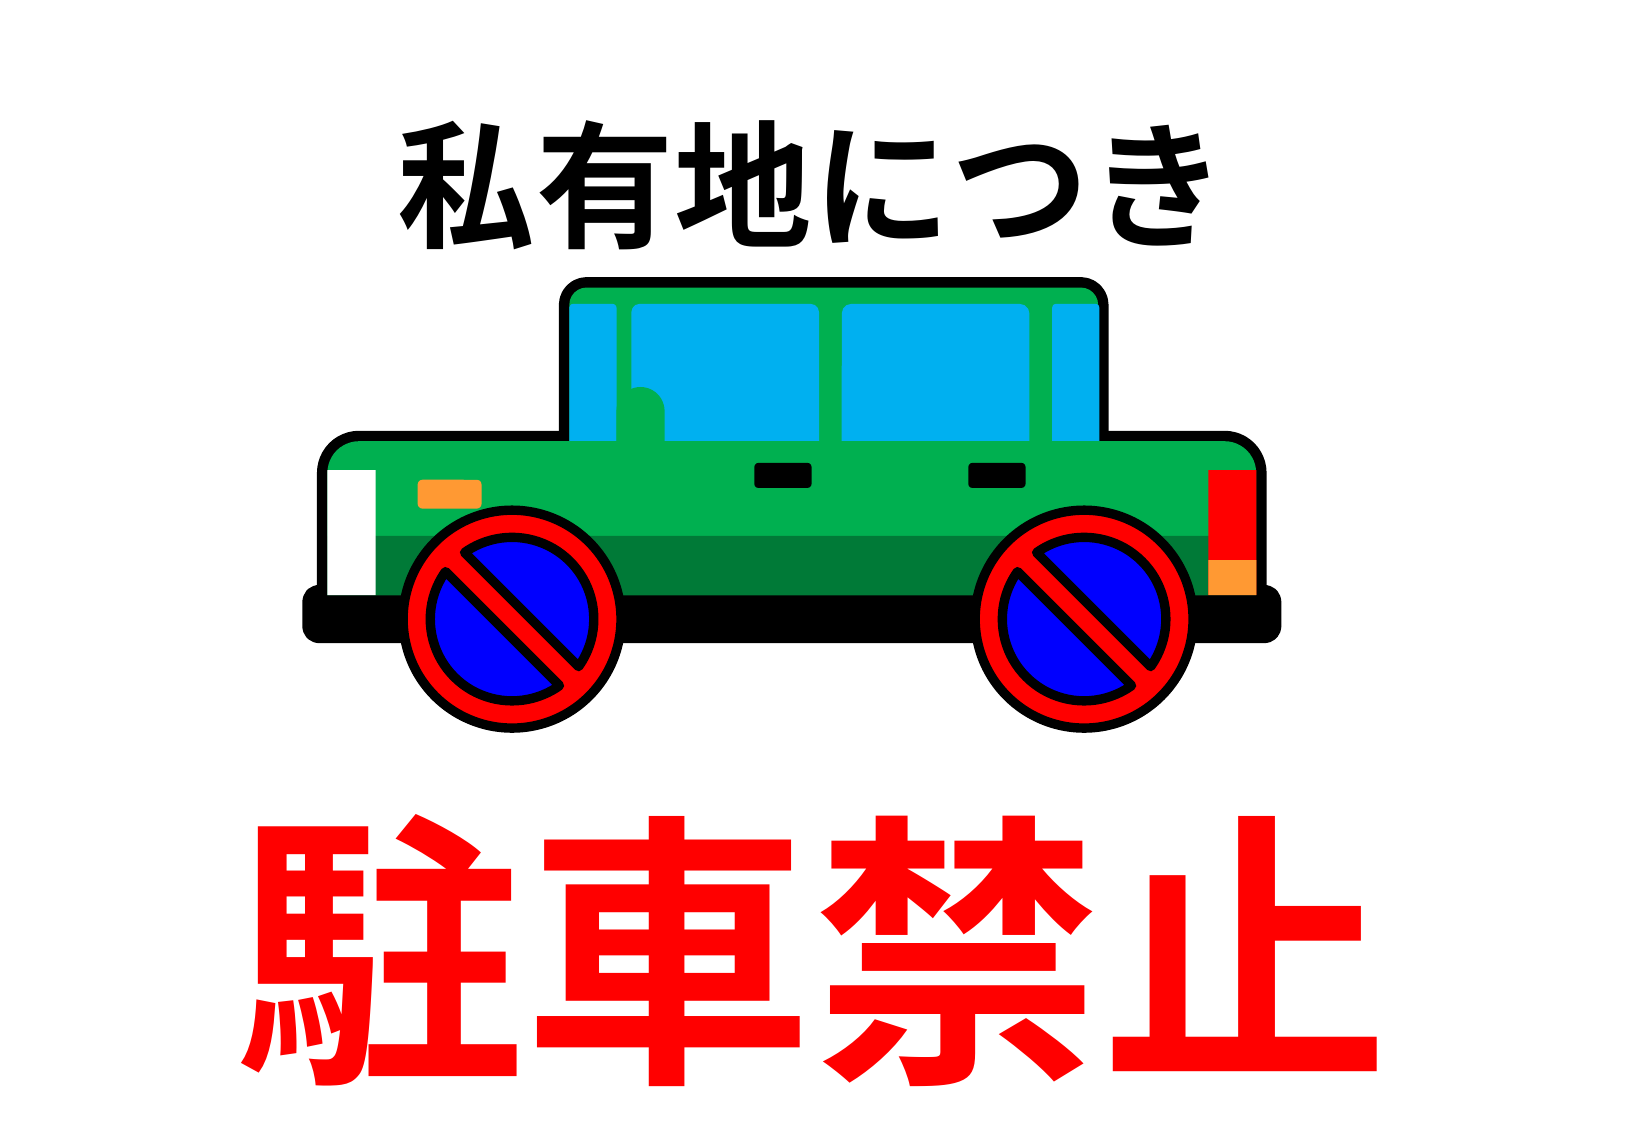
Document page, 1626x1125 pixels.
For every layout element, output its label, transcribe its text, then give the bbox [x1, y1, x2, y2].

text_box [312, 287, 1272, 730]
text_box 私有地につき [0, 92, 1625, 273]
text_box 駐車禁止 [0, 765, 1625, 1125]
